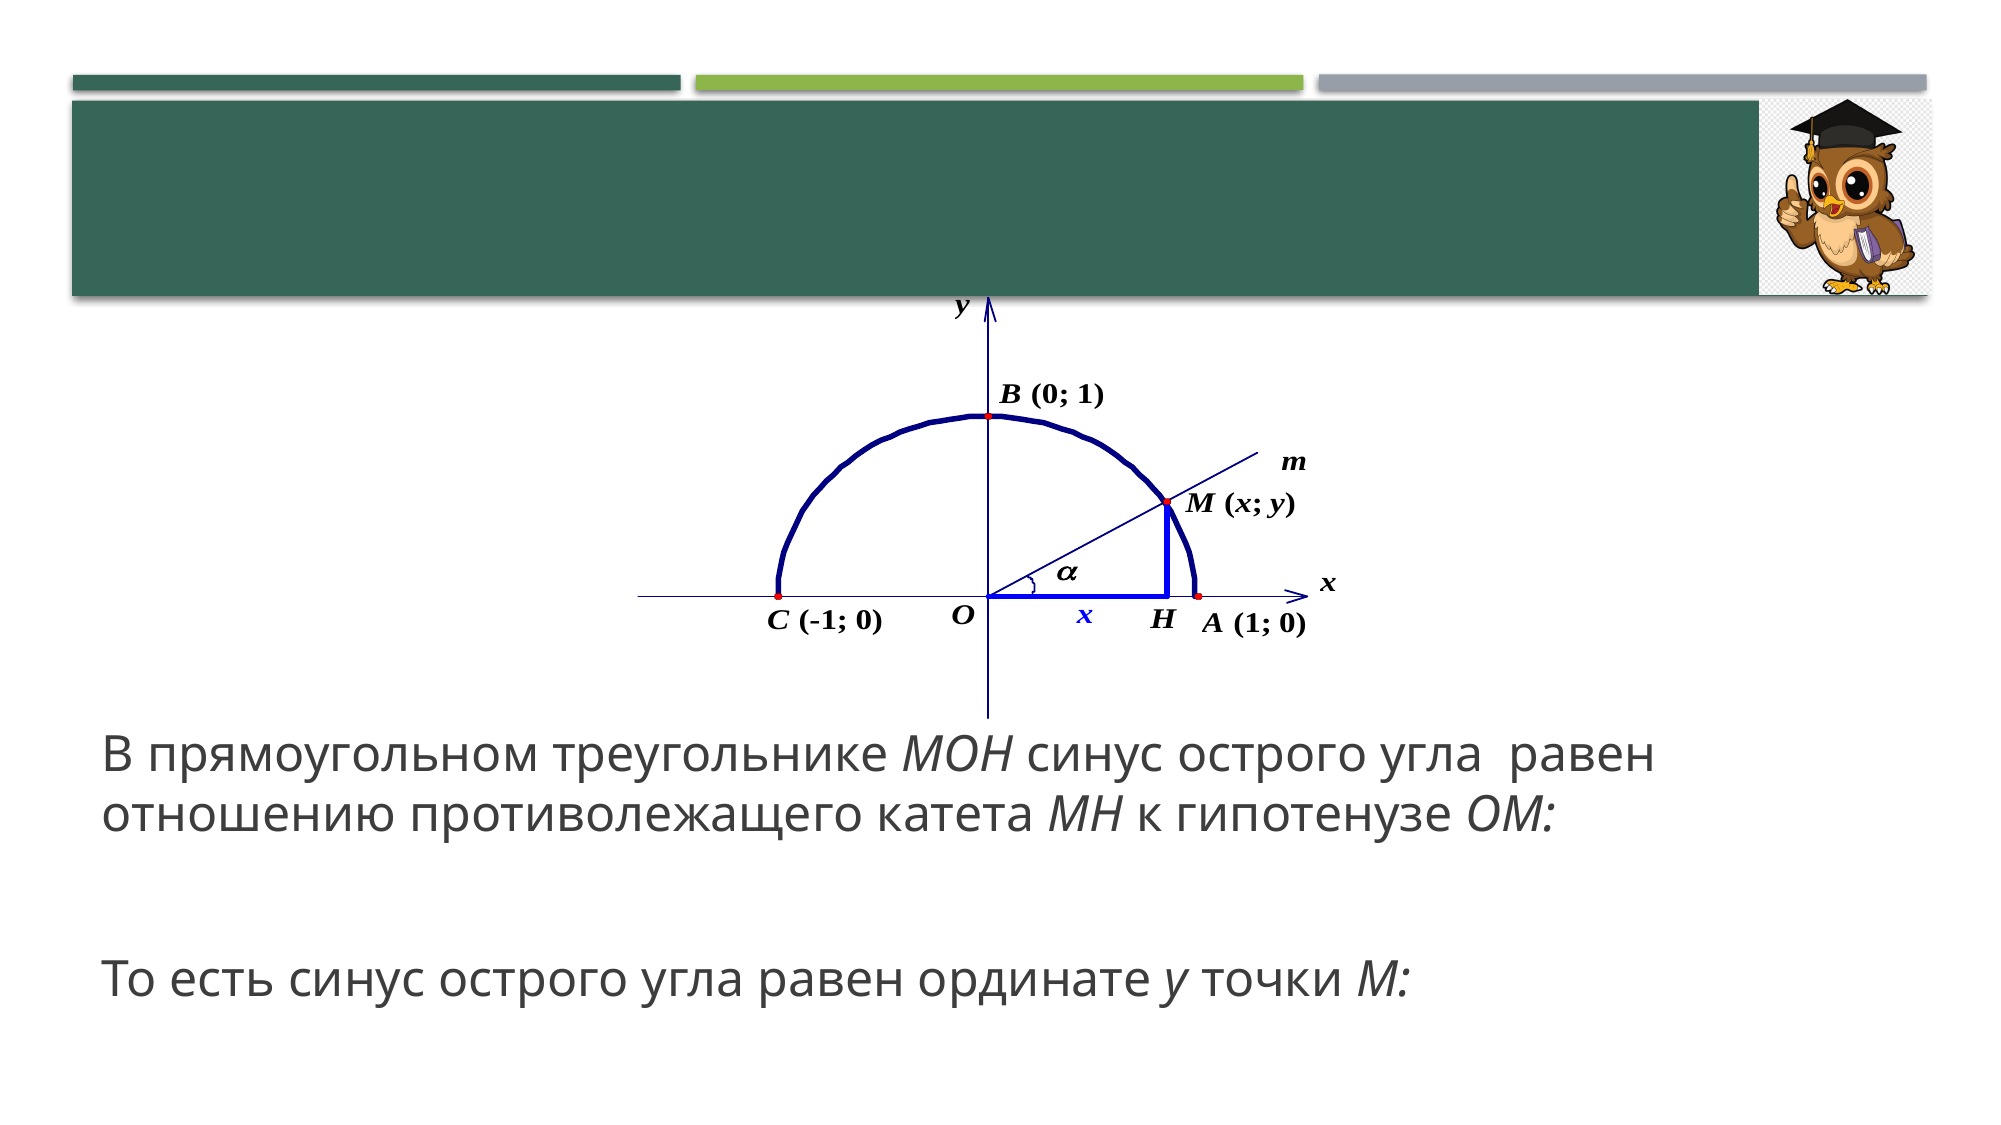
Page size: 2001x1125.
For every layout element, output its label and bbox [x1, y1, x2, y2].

picture [617, 269, 1368, 745]
picture [1759, 99, 1932, 295]
